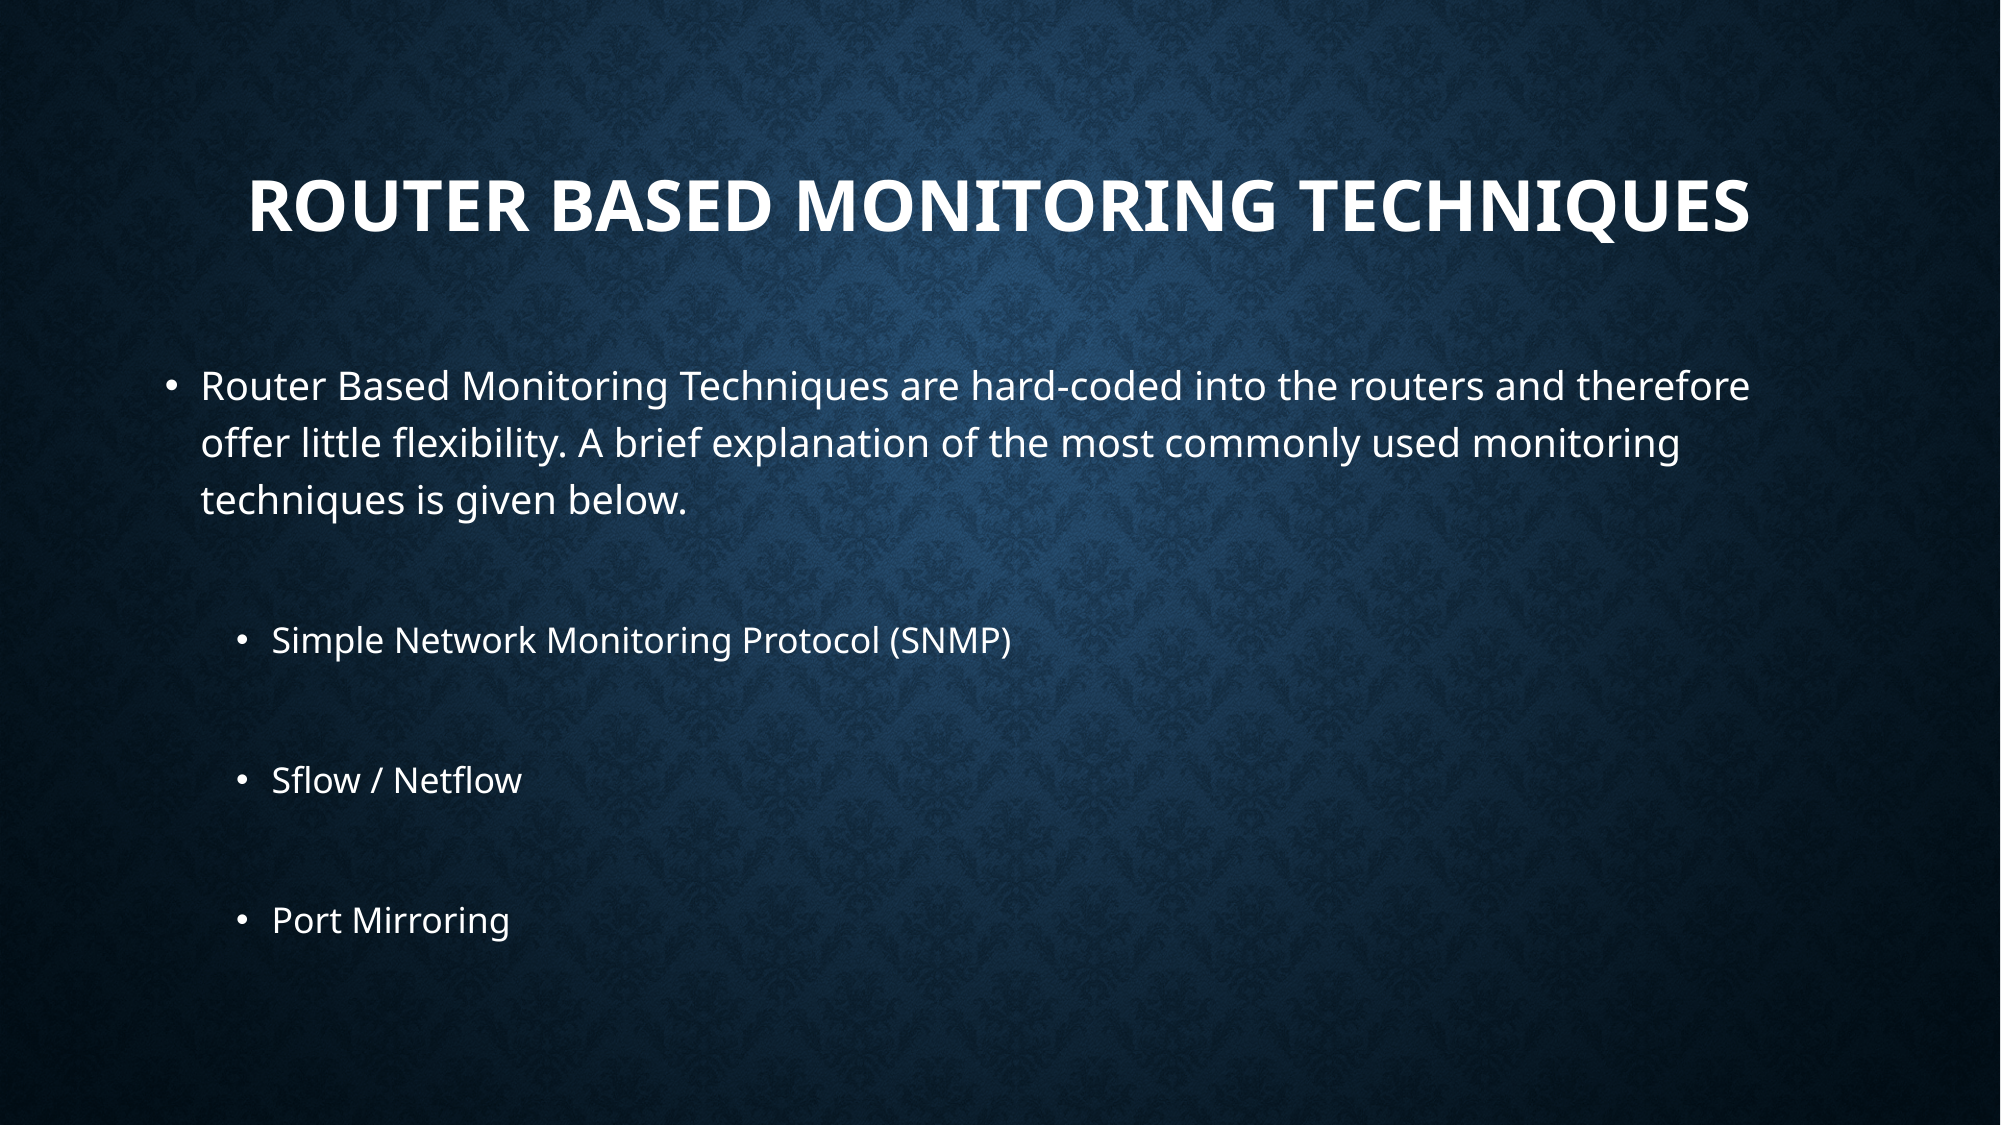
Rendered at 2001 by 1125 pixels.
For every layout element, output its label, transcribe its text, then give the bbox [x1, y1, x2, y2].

title Router Based Monitoring Techniques [149, 99, 1849, 318]
list Router Based Monitoring Techniques are hard-coded into the routers and therefore offer little flexibility. A brief explanation of the most commonly used monitoring techniques is given below. Simple Network Monitoring Protocol (SNMP) Sflow / Netflow Port Mirroring [149, 343, 1849, 950]
